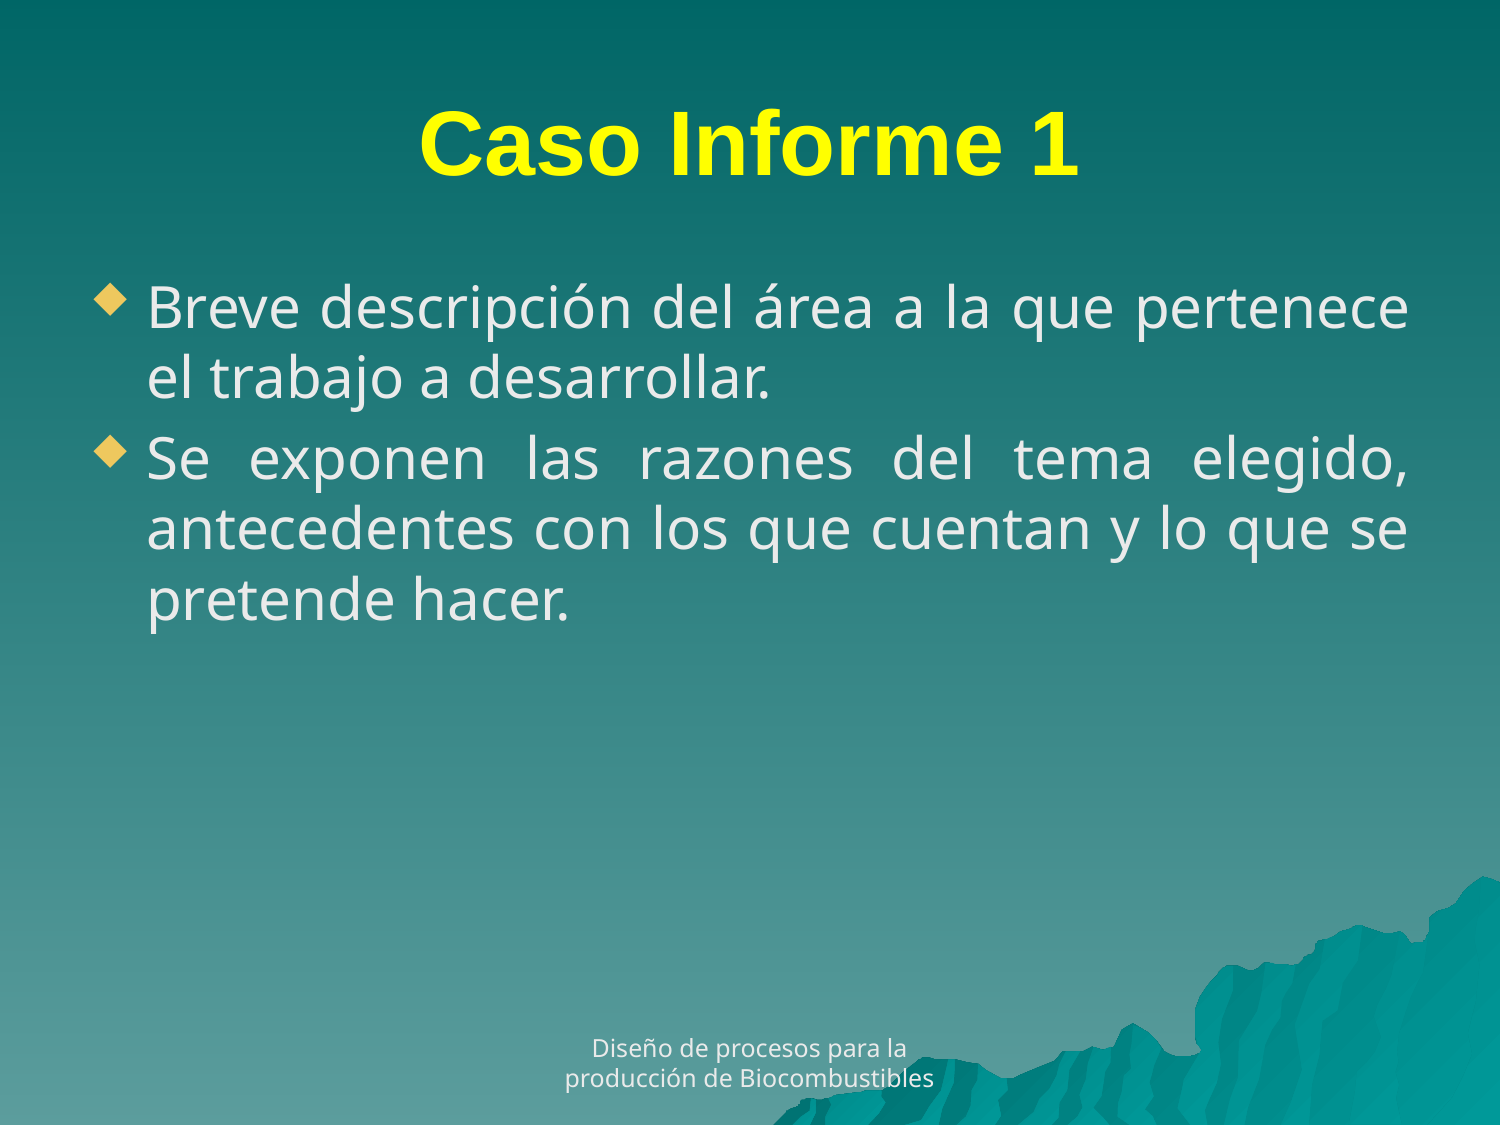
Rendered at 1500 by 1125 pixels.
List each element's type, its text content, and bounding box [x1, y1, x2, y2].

list Breve descripción del área a la que pertenece el trabajo a desarrollar. Se exponen las razones del tema elegido, antecedentes con los que cuentan y lo que se pretende hacer. [74, 262, 1426, 1006]
title Caso Informe 1 [74, 45, 1426, 233]
footer Diseño de procesos para la producción de Biocombustibles [512, 1024, 988, 1101]
